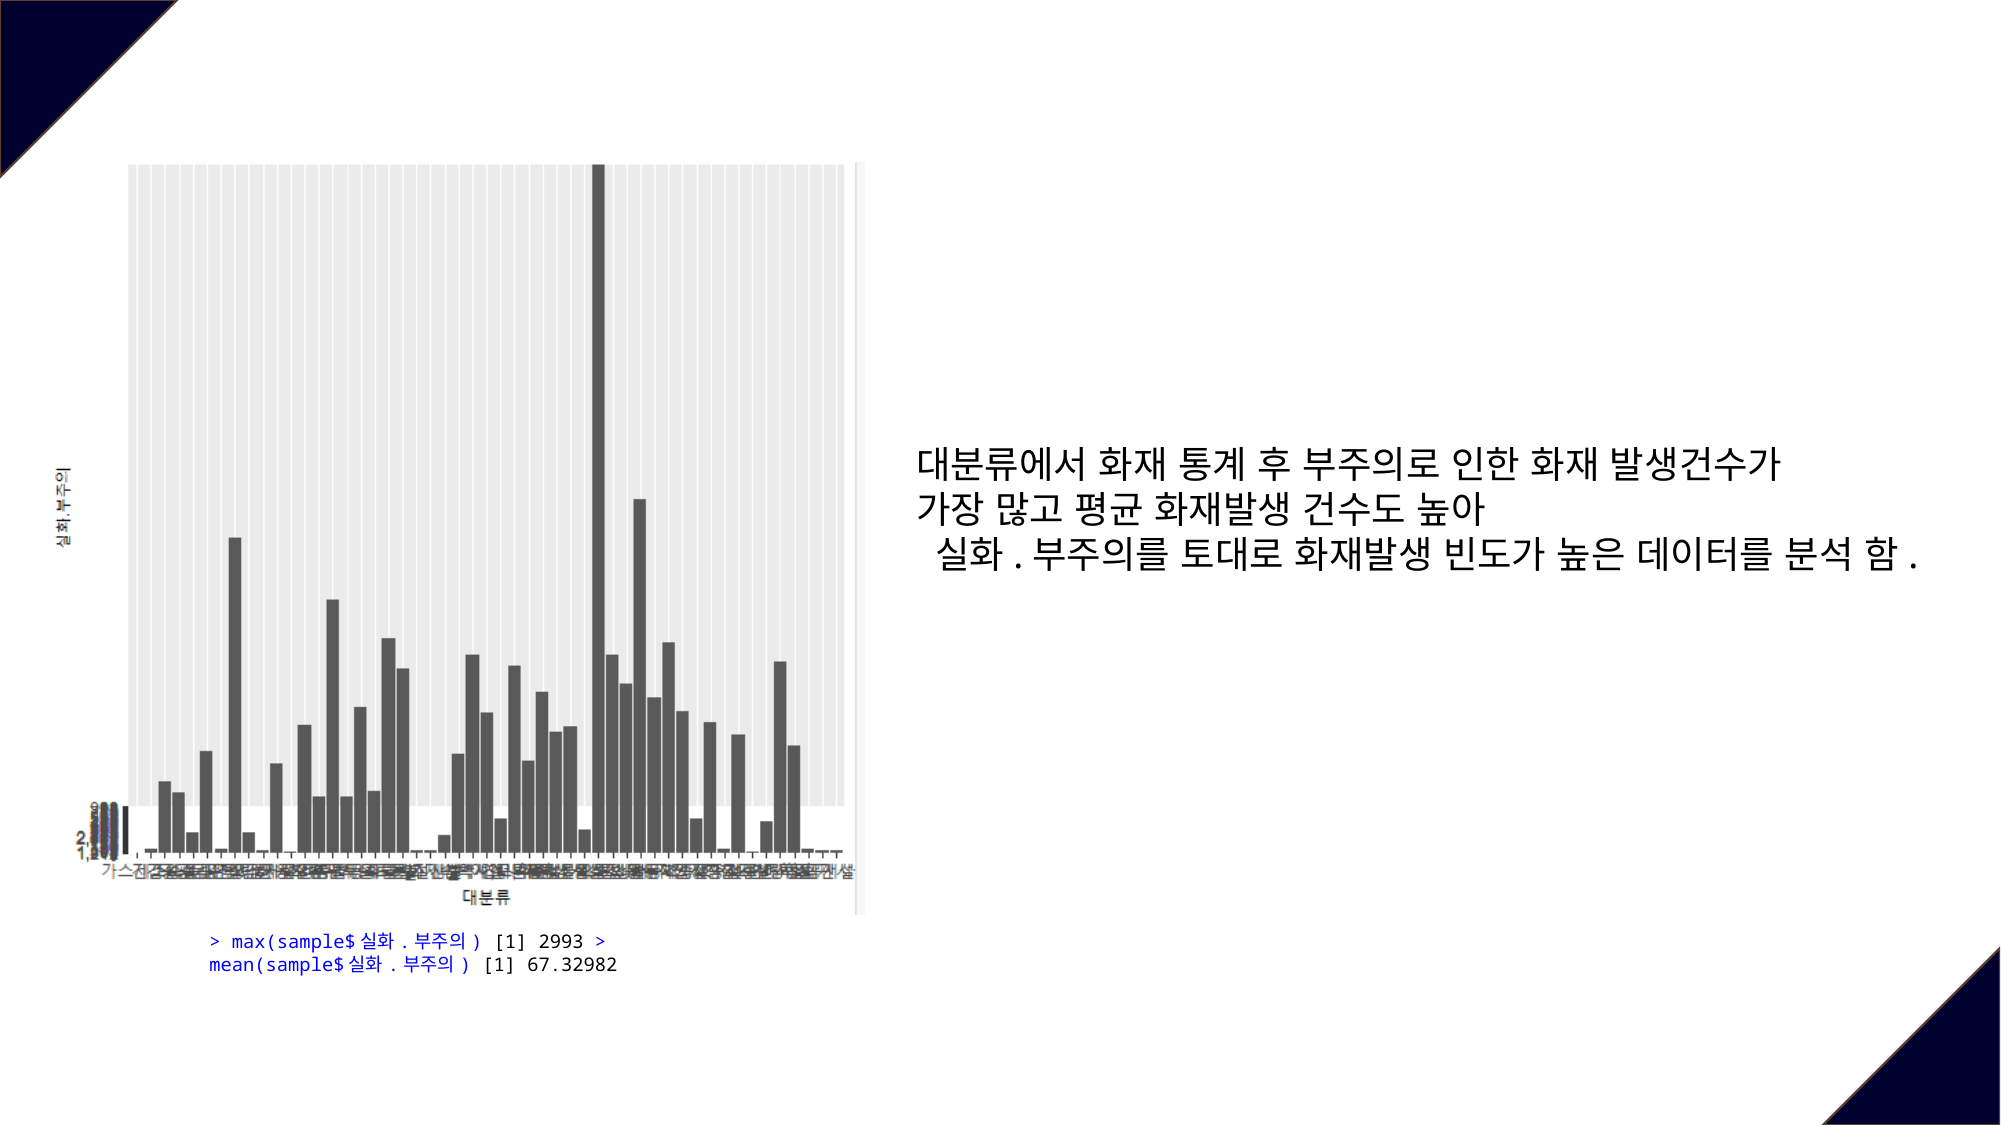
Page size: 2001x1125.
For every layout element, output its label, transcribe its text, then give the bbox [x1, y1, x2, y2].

text_box 대분류에서 화재 통계 후 부주의로 인한 화재 발생건수가 가장 많고 평균 화재발생 건수도 높아 실화.부주의를 토대로 화재발생 빈도가 높은 데이터를 분석 함. [901, 433, 1943, 584]
picture [50, 162, 865, 915]
text_box > max(sample$실화.부주의) [1] 2993 > mean(sample$실화.부주의) [1] 67.32982 [209, 929, 707, 976]
